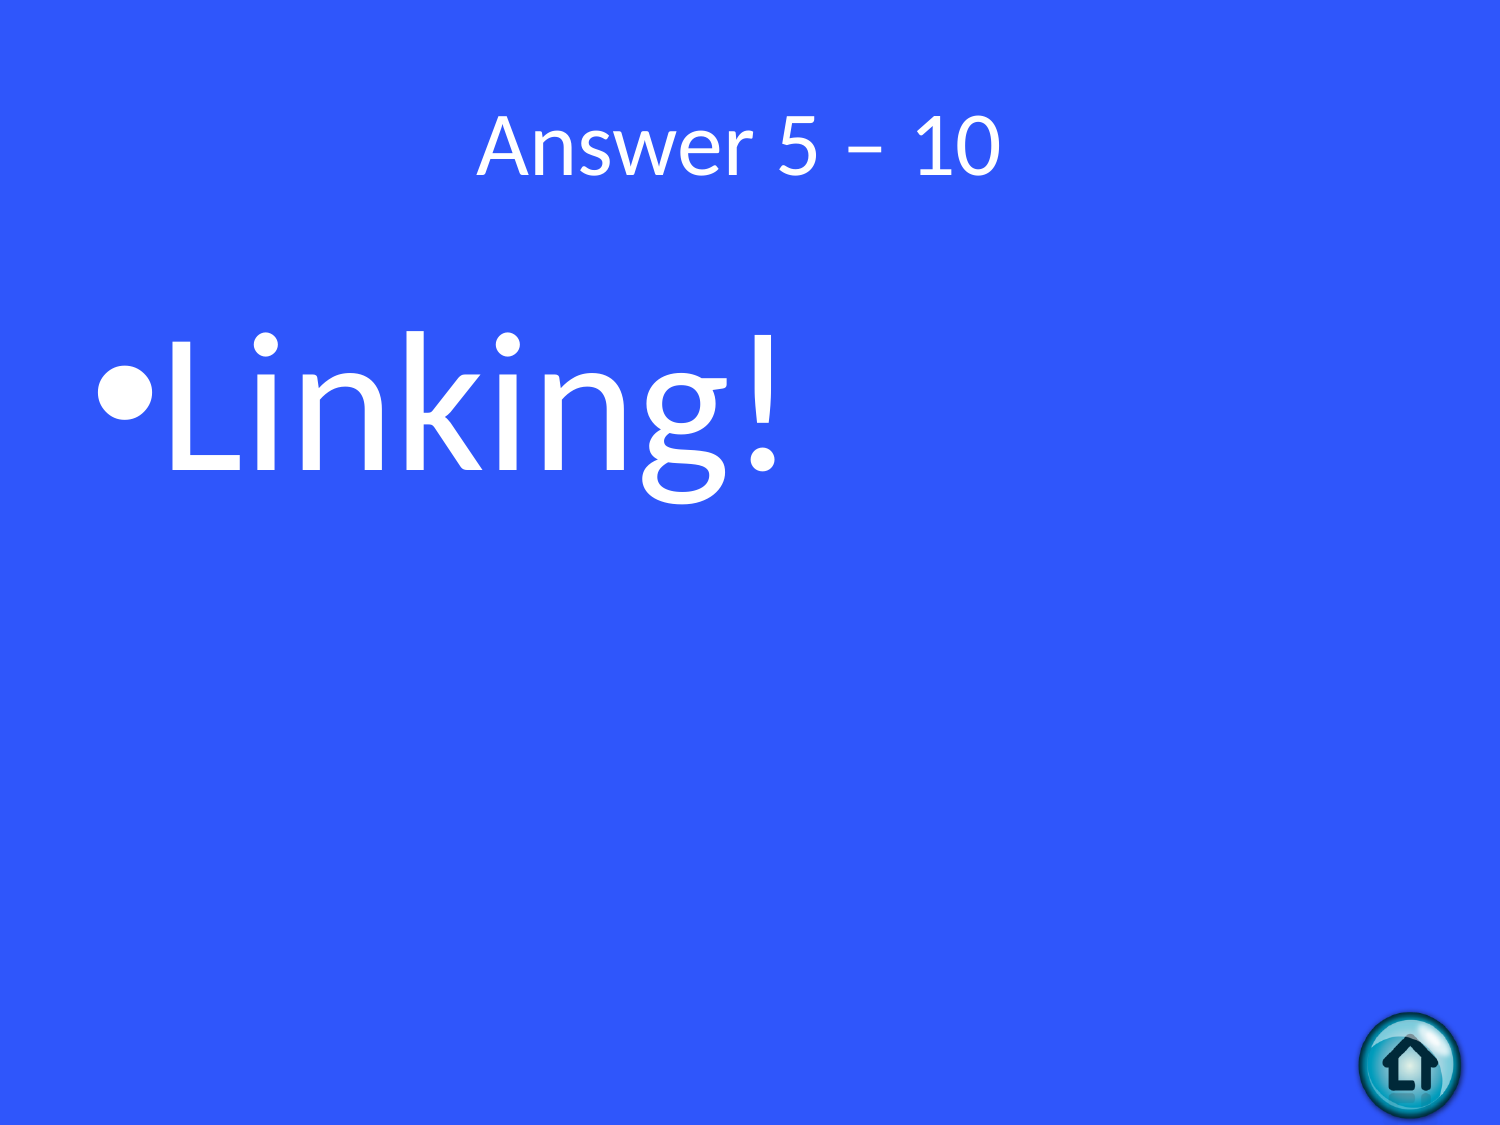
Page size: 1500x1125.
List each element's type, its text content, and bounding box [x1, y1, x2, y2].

picture [1349, 1006, 1469, 1125]
title Answer 5 – 10 [75, 45, 1425, 233]
list Linking! [75, 262, 1425, 1005]
